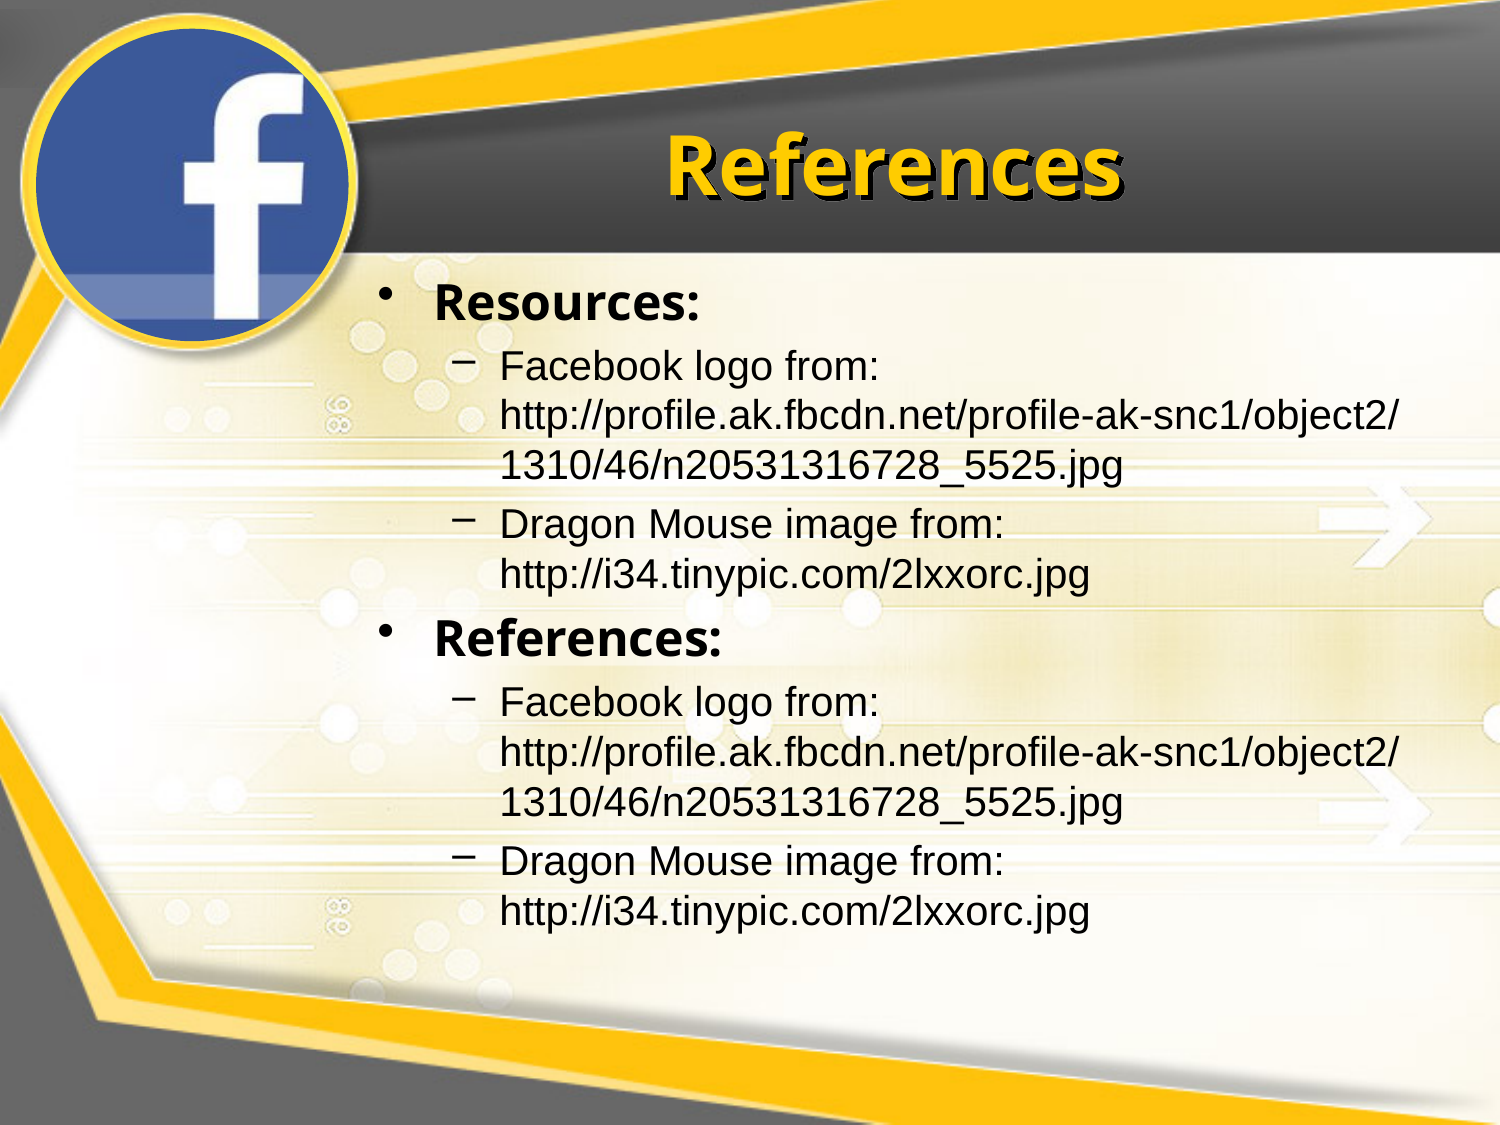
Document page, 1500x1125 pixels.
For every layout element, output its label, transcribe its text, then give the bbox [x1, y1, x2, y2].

picture [0, 0, 1500, 1125]
title References [362, 89, 1426, 236]
list Resources: Facebook logo from: http://profile.ak.fbcdn.net/profile-ak-snc1/object2/1310/46/n20531316728_5525.jpg Dragon Mouse image from: http://i34.tinypic.com/2lxxorc.jpg References: Facebook logo from: http://profile.ak.fbcdn.net/profile-ak-snc1/object2/1310/46/n20531316728_5525.jpg Dragon Mouse image from: http://i34.tinypic.com/2lxxorc.jpg [362, 262, 1426, 1006]
